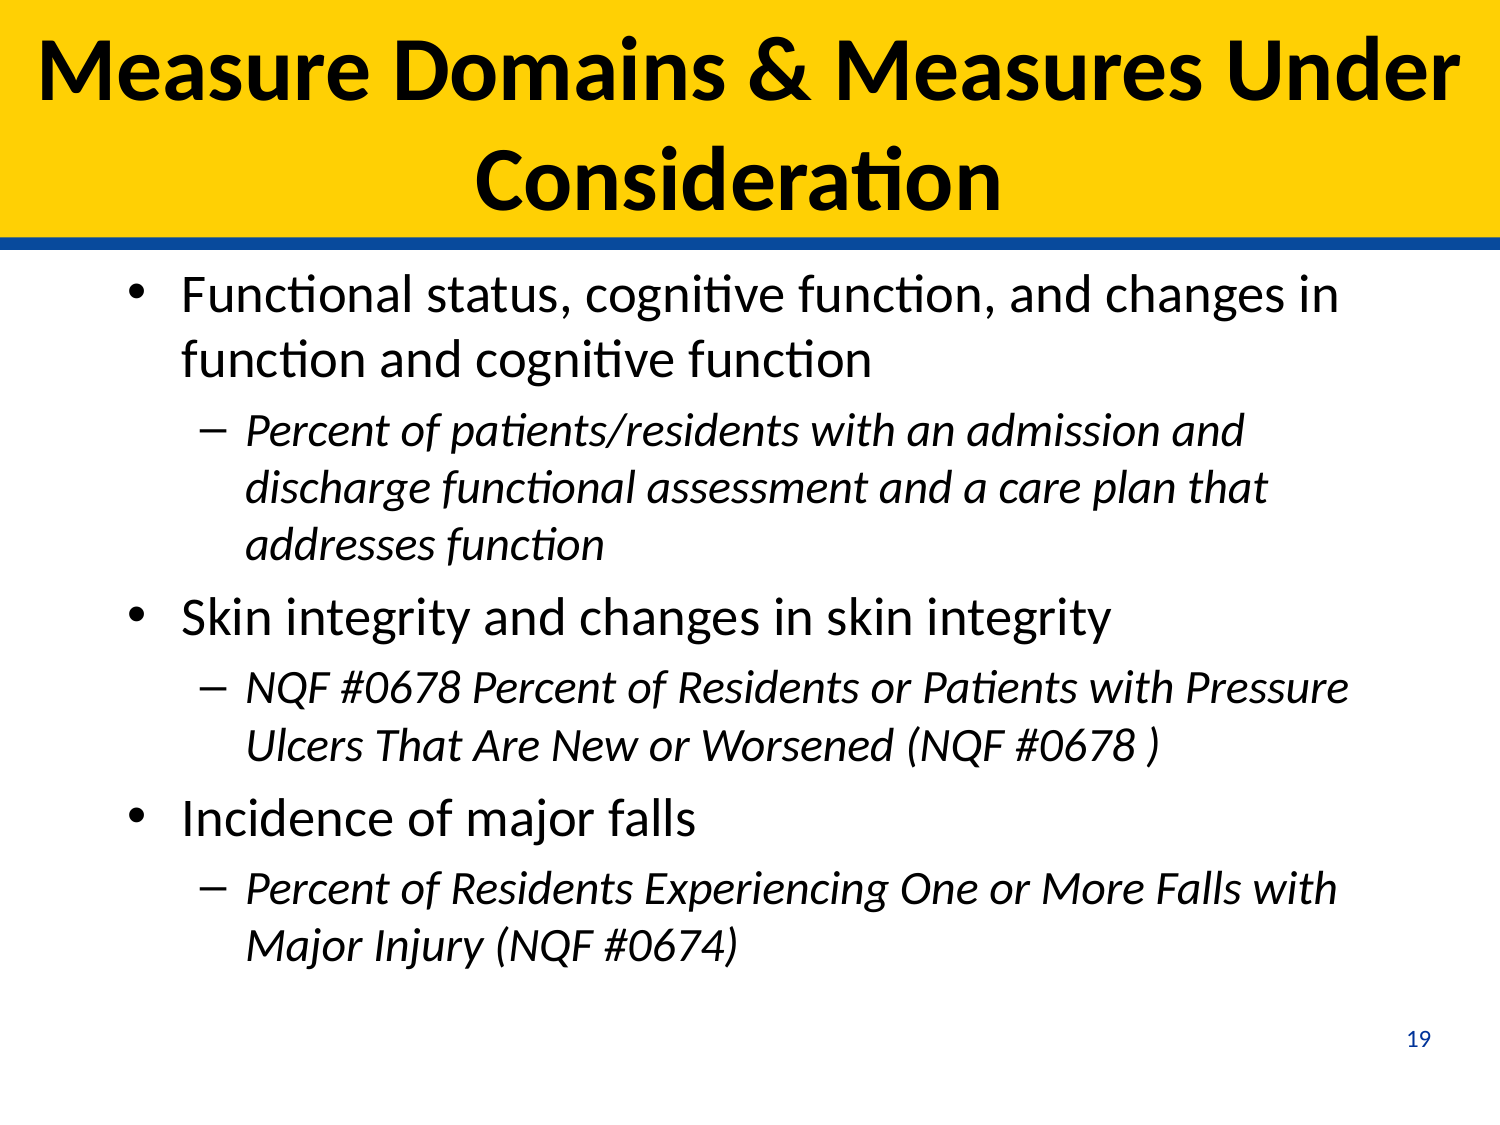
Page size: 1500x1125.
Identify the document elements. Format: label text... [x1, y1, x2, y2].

list Functional status, cognitive function, and changes in function and cognitive function Percent of patients/residents with an admission and discharge functional assessment and a care plan that addresses function Skin integrity and changes in skin integrity NQF #0678 Percent of Residents or Patients with Pressure Ulcers That Are New or Worsened (NQF #0678 ) Incidence of major falls Percent of Residents Experiencing One or More Falls with Major Injury (NQF #0674) [112, 249, 1375, 989]
title Measure Domains & Measures Under Consideration [0, 0, 1500, 238]
slide_number 19 [1374, 999, 1463, 1075]
